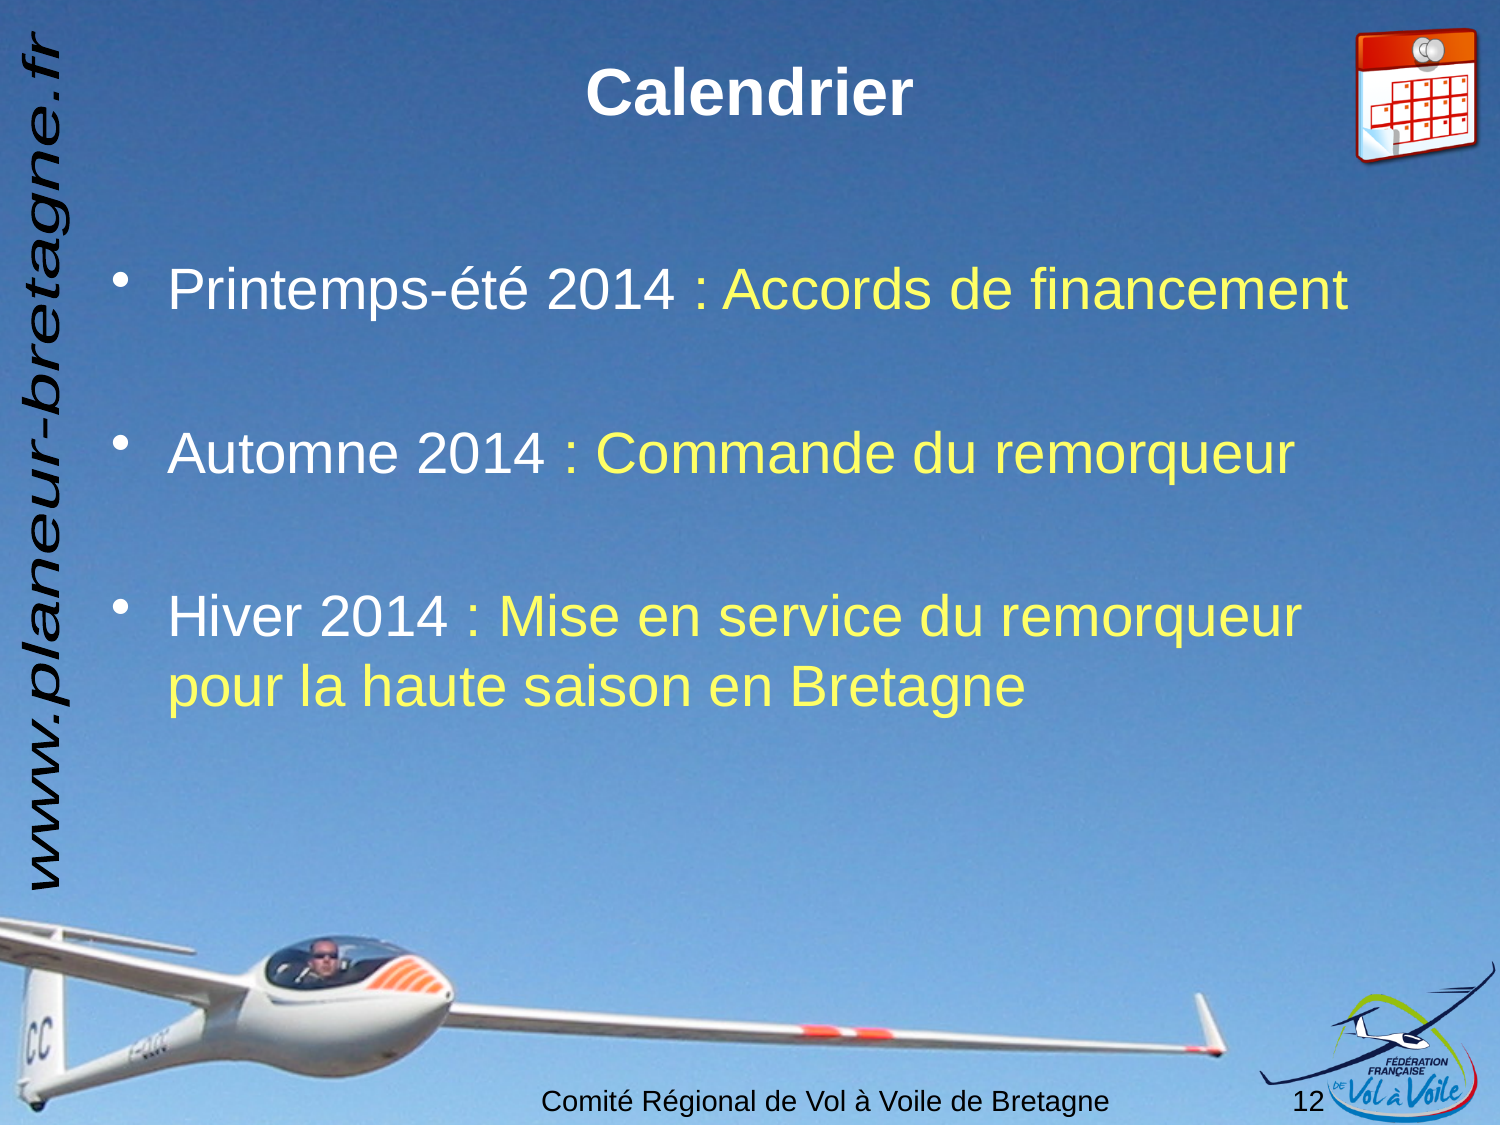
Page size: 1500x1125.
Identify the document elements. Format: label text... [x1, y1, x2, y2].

title Calendrier [74, 44, 1337, 133]
list Printemps-été 2014 : Accords de financement Automne 2014 : Commande du remorqueur Hiver 2014 : Mise en service du remorqueur pour la haute saison en Bretagne [95, 162, 1425, 985]
picture [0, 0, 1500, 1125]
